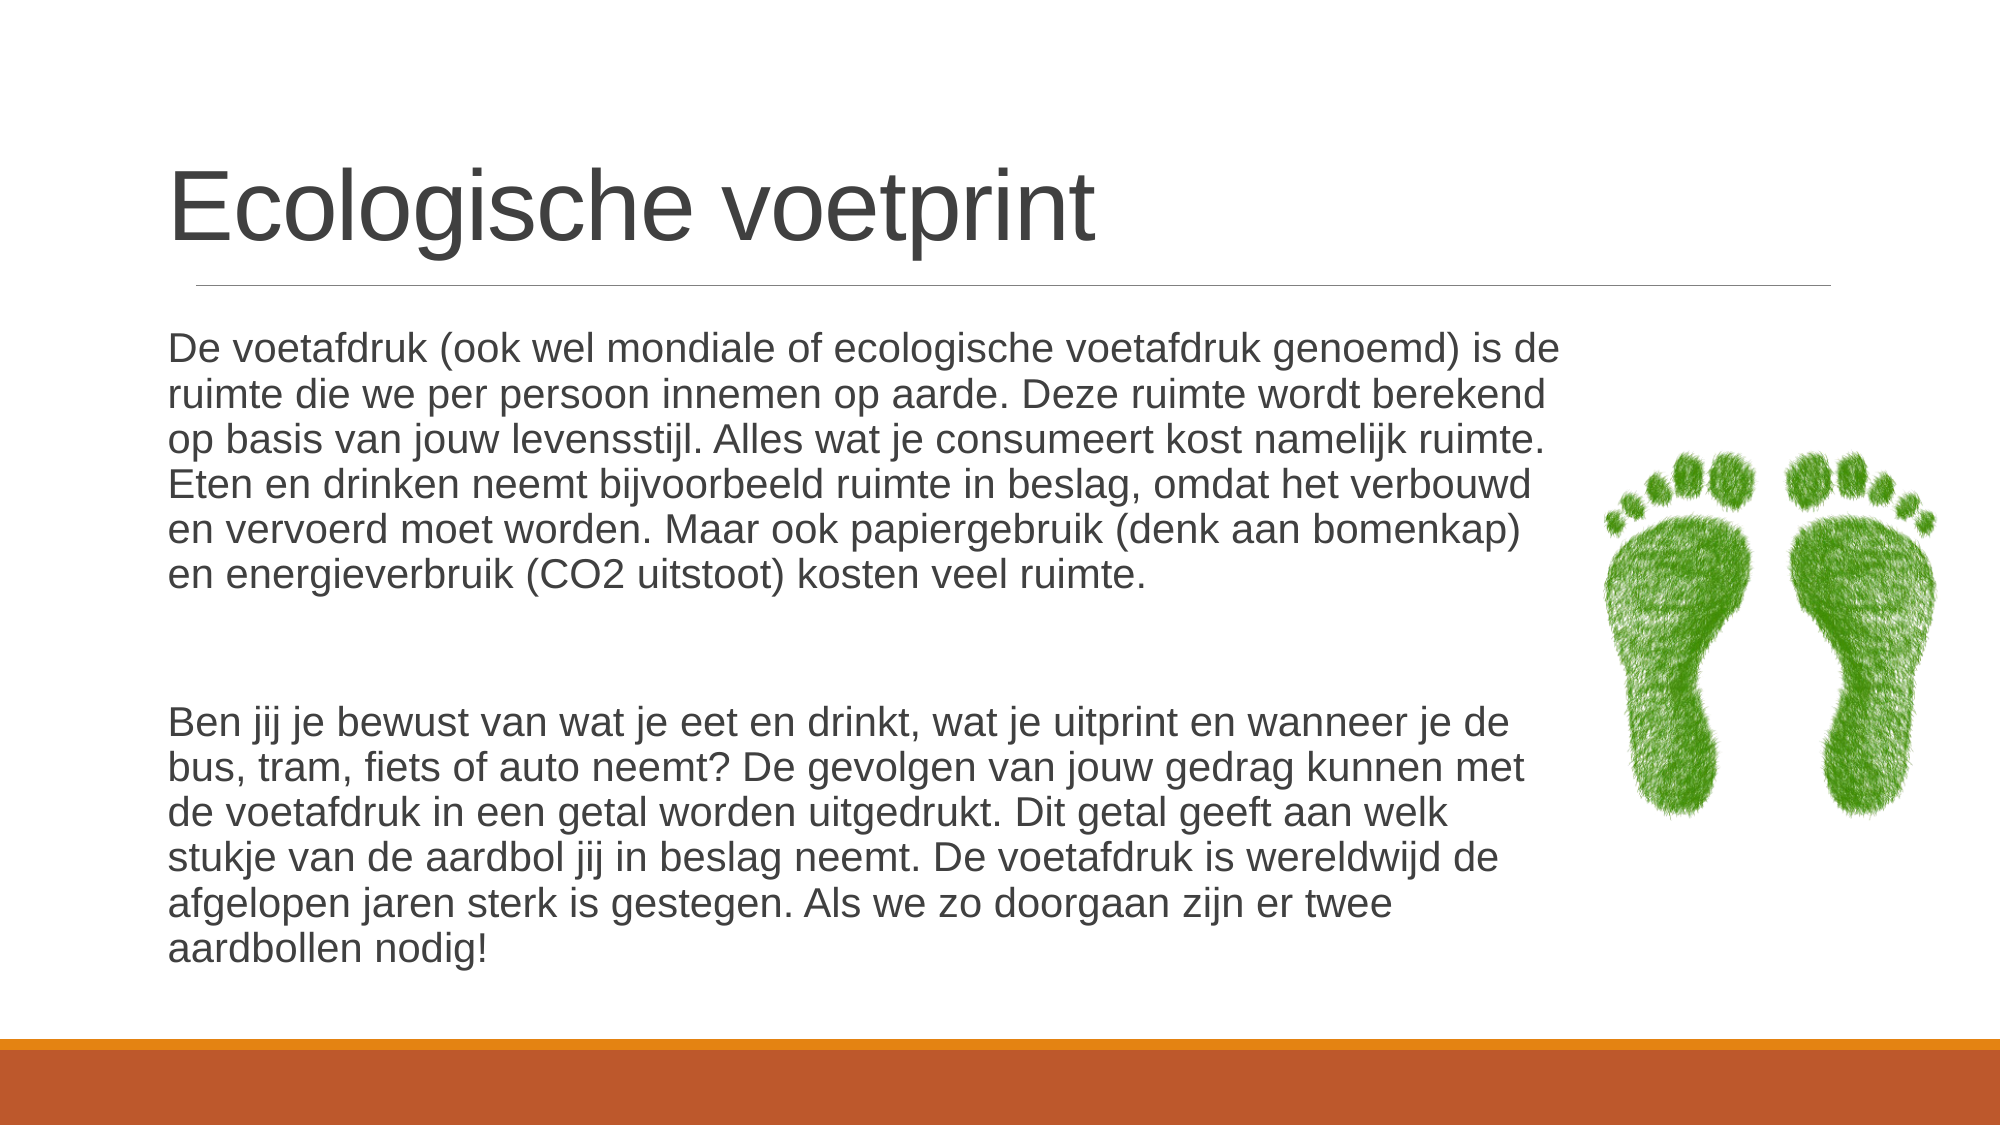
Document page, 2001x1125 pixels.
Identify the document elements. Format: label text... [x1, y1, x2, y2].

list De voetafdruk (ook wel mondiale of ecologische voetafdruk genoemd) is de ruimte die we per persoon innemen op aarde. Deze ruimte wordt berekend op basis van jouw levensstijl. Alles wat je consumeert kost namelijk ruimte. Eten en drinken neemt bijvoorbeeld ruimte in beslag, omdat het verbouwd en vervoerd moet worden. Maar ook papiergebruik (denk aan bomenkap) en energieverbruik (CO2 uitstoot) kosten veel ruimte. Ben jij je bewust van wat je eet en drinkt, wat je uitprint en wanneer je de bus, tram, fiets of auto neemt? De gevolgen van jouw gedrag kunnen met de voetafdruk in een getal worden uitgedrukt. Dit getal geeft aan welk stukje van de aardbol jij in beslag neemt. De voetafdruk is wereldwijd de afgelopen jaren sterk is gestegen. Als we zo doorgaan zijn er twee aardbollen nodig! [152, 319, 1564, 1125]
title Ecologische voetprint [152, 68, 1654, 269]
picture [1512, 359, 2000, 890]
